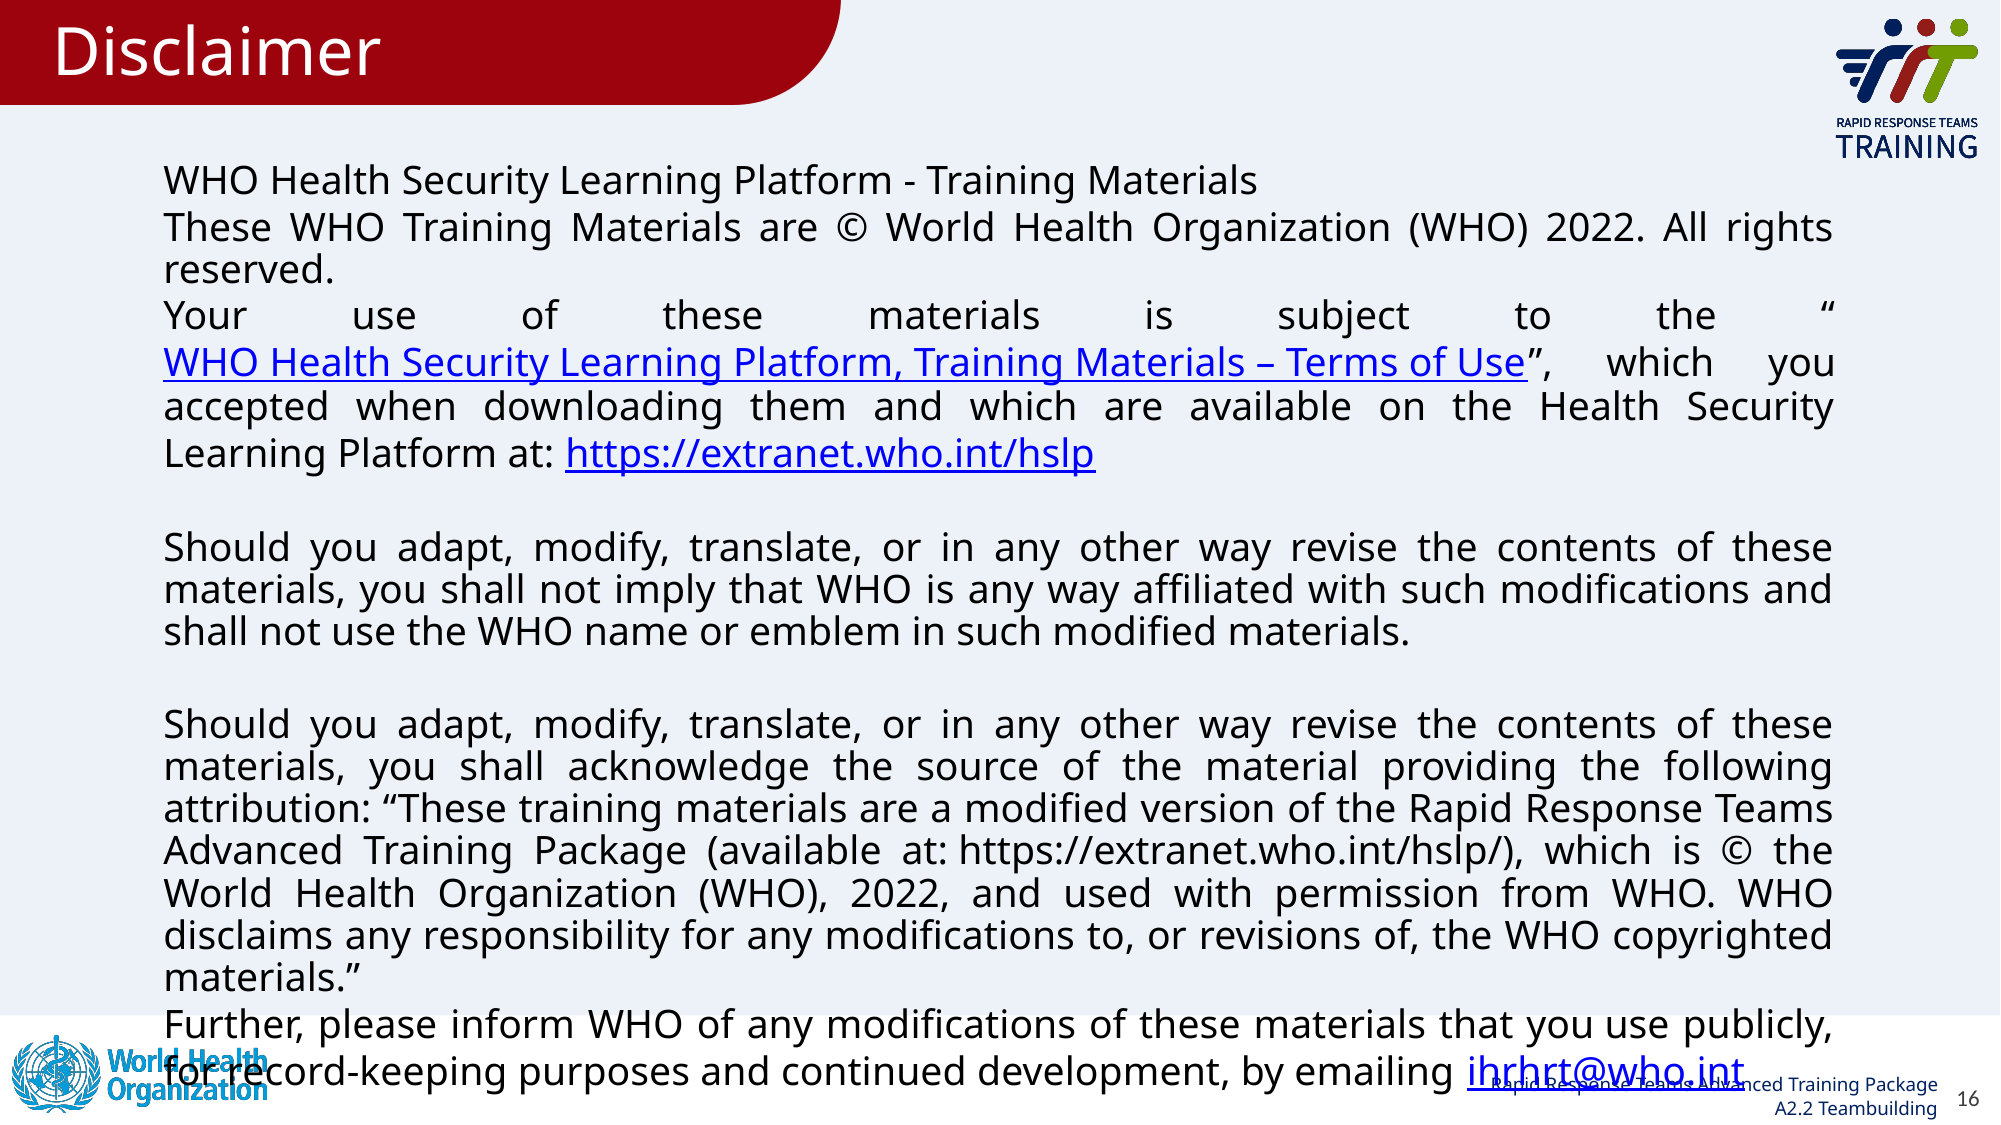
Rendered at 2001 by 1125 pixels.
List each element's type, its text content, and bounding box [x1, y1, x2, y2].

picture [59, 1035, 267, 1113]
picture [34, 1054, 43, 1078]
list WHO Health Security Learning Platform - Training Materials These WHO Training Materials are © World Health Organization (WHO) 2022. All rights reserved. Your use of these materials is subject to the “WHO Health Security Learning Platform, Training Materials – Terms of Use”, which you accepted when downloading them and which are available on the Health Security Learning Platform at: https://extranet.who.int/hslp Should you adapt, modify, translate, or in any other way revise the contents of these materials, you shall not imply that WHO is any way affiliated with such modifications and shall not use the WHO name or emblem in such modified materials. Should you adapt, modify, translate, or in any other way revise the contents of these materials, you shall acknowledge the source of the material providing the following attribution: “These training materials are a modified version of the Rapid Response Teams Advanced Training Package (available at: https://extranet.who.int/hslp/), which is © the World Health Organization (WHO), 2022, and used with permission from WHO. WHO disclaims any responsibility for any modifications to, or revisions of, the WHO copyrighted materials.” Further, please inform WHO of any modifications of these materials that you use publicly, for record-keeping purposes and continued development, by emailing ihrhrt@who.int [162, 160, 1838, 1016]
picture [71, 1053, 90, 1091]
picture [0, 0, 841, 105]
picture [36, 1088, 78, 1105]
picture [1835, 19, 1978, 167]
picture [40, 1062, 47, 1070]
picture [24, 1054, 36, 1087]
picture [12, 1083, 48, 1113]
picture [30, 1083, 37, 1091]
picture [22, 1062, 26, 1077]
picture [12, 1035, 54, 1068]
picture [46, 1056, 54, 1062]
picture [50, 1108, 62, 1113]
